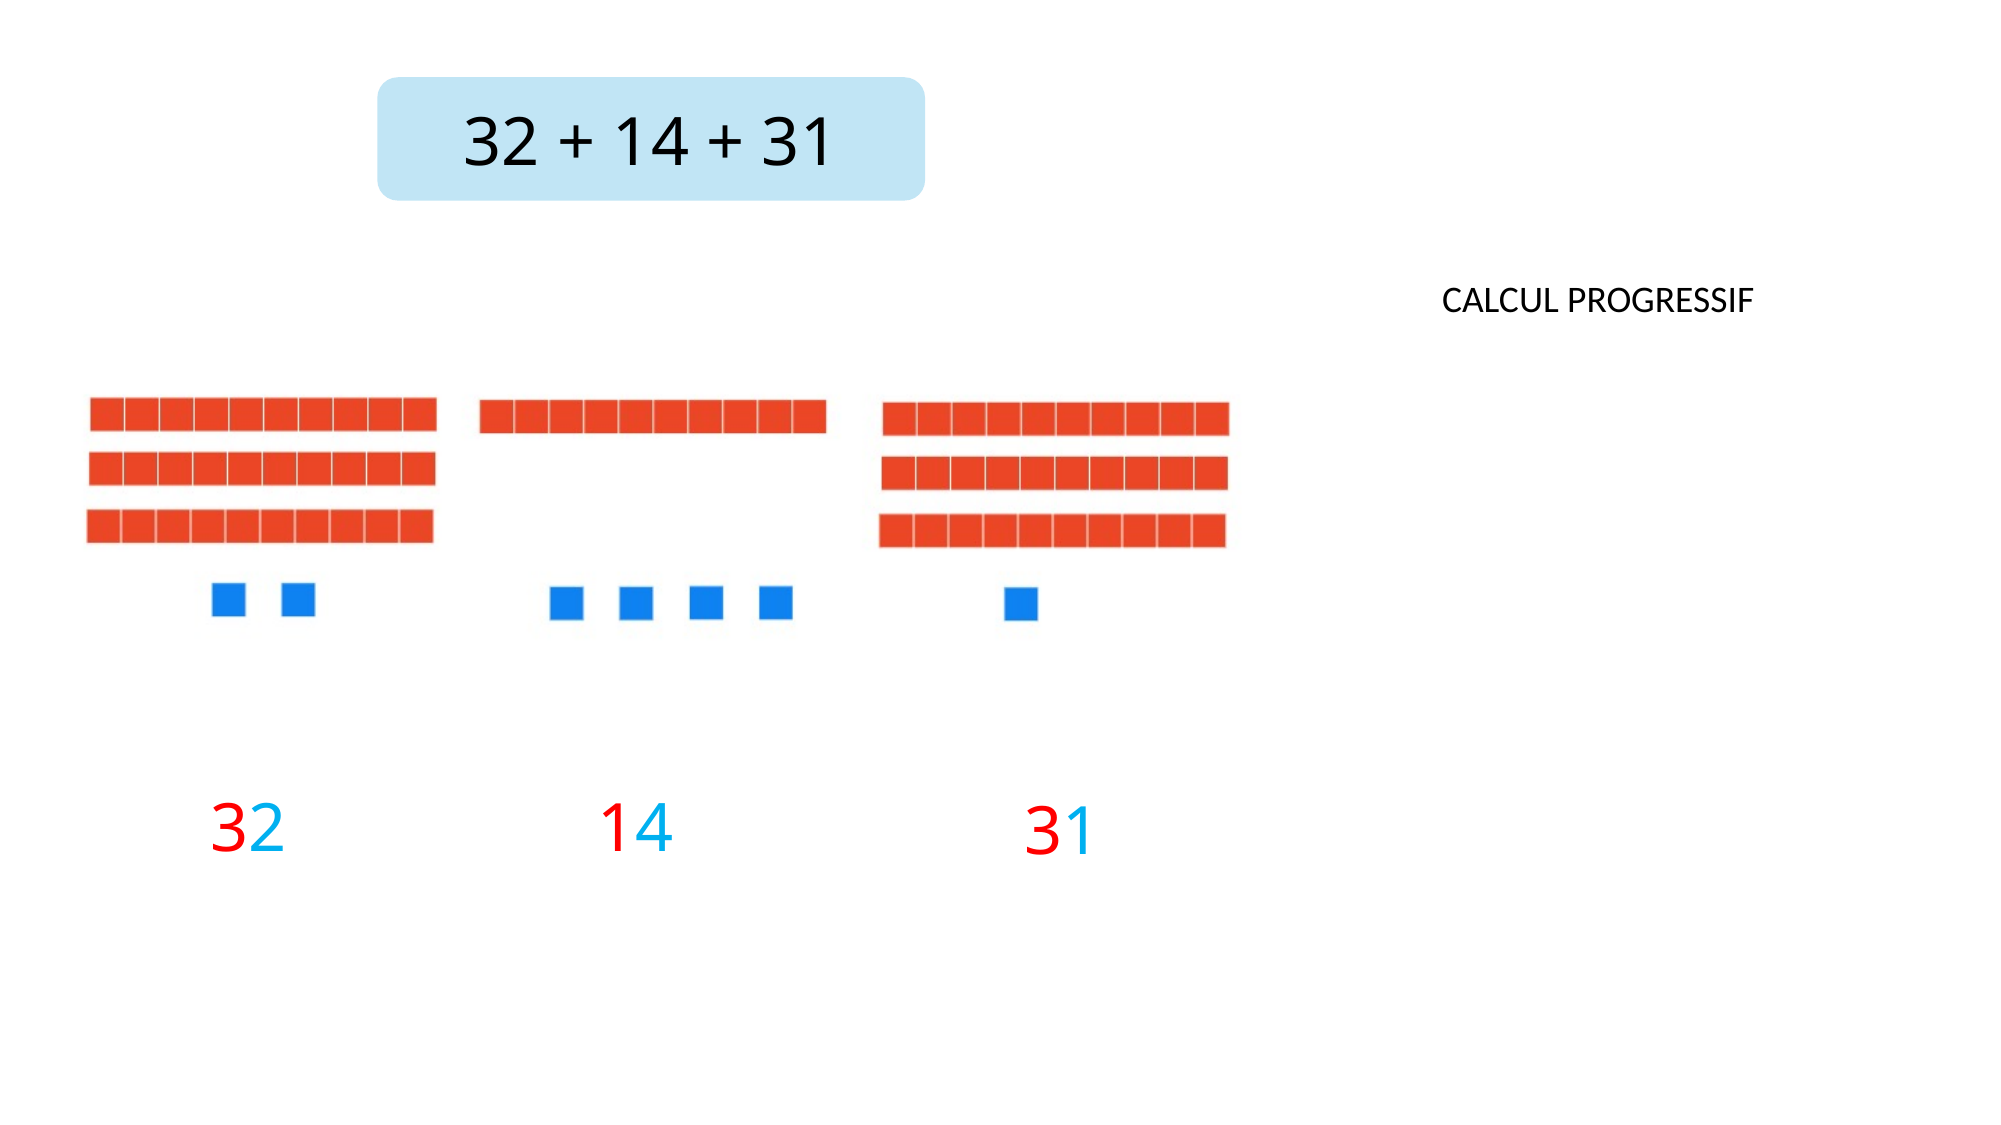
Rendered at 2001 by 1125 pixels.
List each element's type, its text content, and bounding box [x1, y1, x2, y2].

picture [17, 328, 1299, 691]
text_box 14 [479, 777, 775, 872]
text_box CALCUL PROGRESSIF [1427, 268, 1781, 328]
text_box 32 [195, 777, 330, 872]
text_box 31 [915, 780, 1211, 875]
text_box 32 + 14 + 31 [375, 75, 927, 203]
